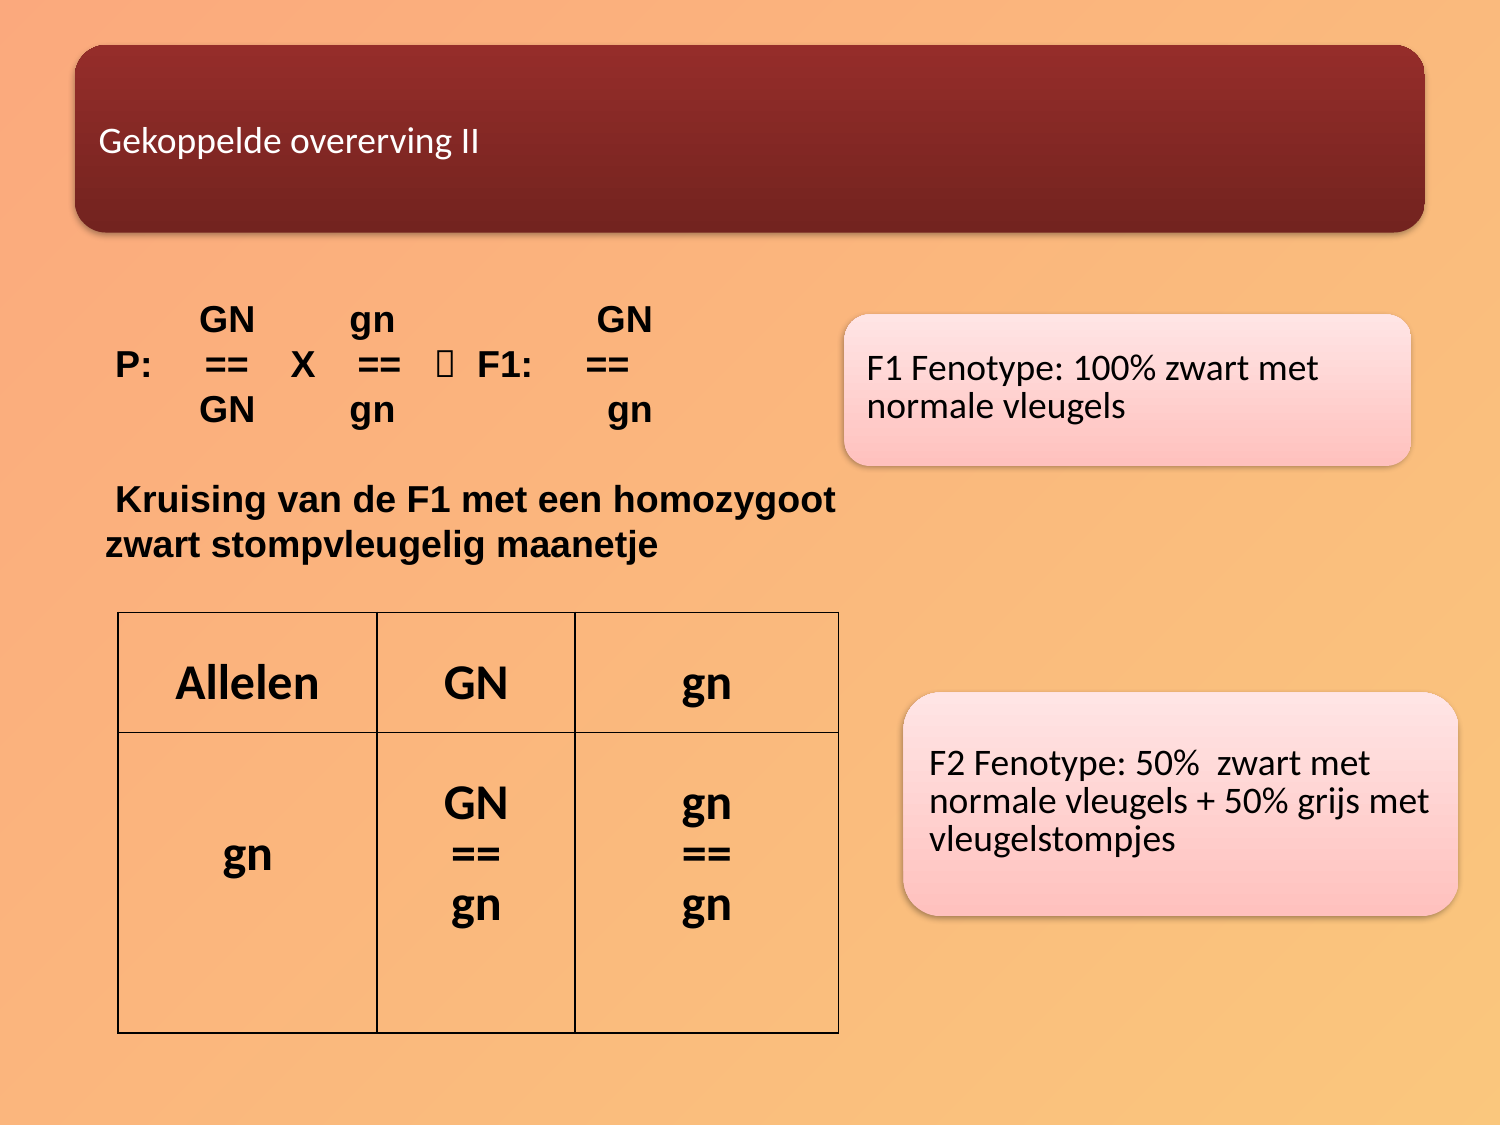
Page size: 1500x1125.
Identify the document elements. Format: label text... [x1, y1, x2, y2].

table_cell gn [119, 733, 376, 1032]
text_box GN gn GN P: == X ==  F1: == GN gn gn Kruising van de F1 met een homozygoot zwart stompvleugelig maanetje [90, 287, 870, 572]
table_cell gn == gn [576, 733, 838, 1032]
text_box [903, 692, 1459, 917]
table_header gn [576, 613, 838, 732]
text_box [74, 44, 1426, 233]
table_cell GN == gn [378, 733, 574, 1032]
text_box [844, 314, 1412, 467]
table_header GN [378, 613, 574, 732]
text_box [508, 537, 1500, 613]
table_header Allelen [119, 613, 376, 732]
